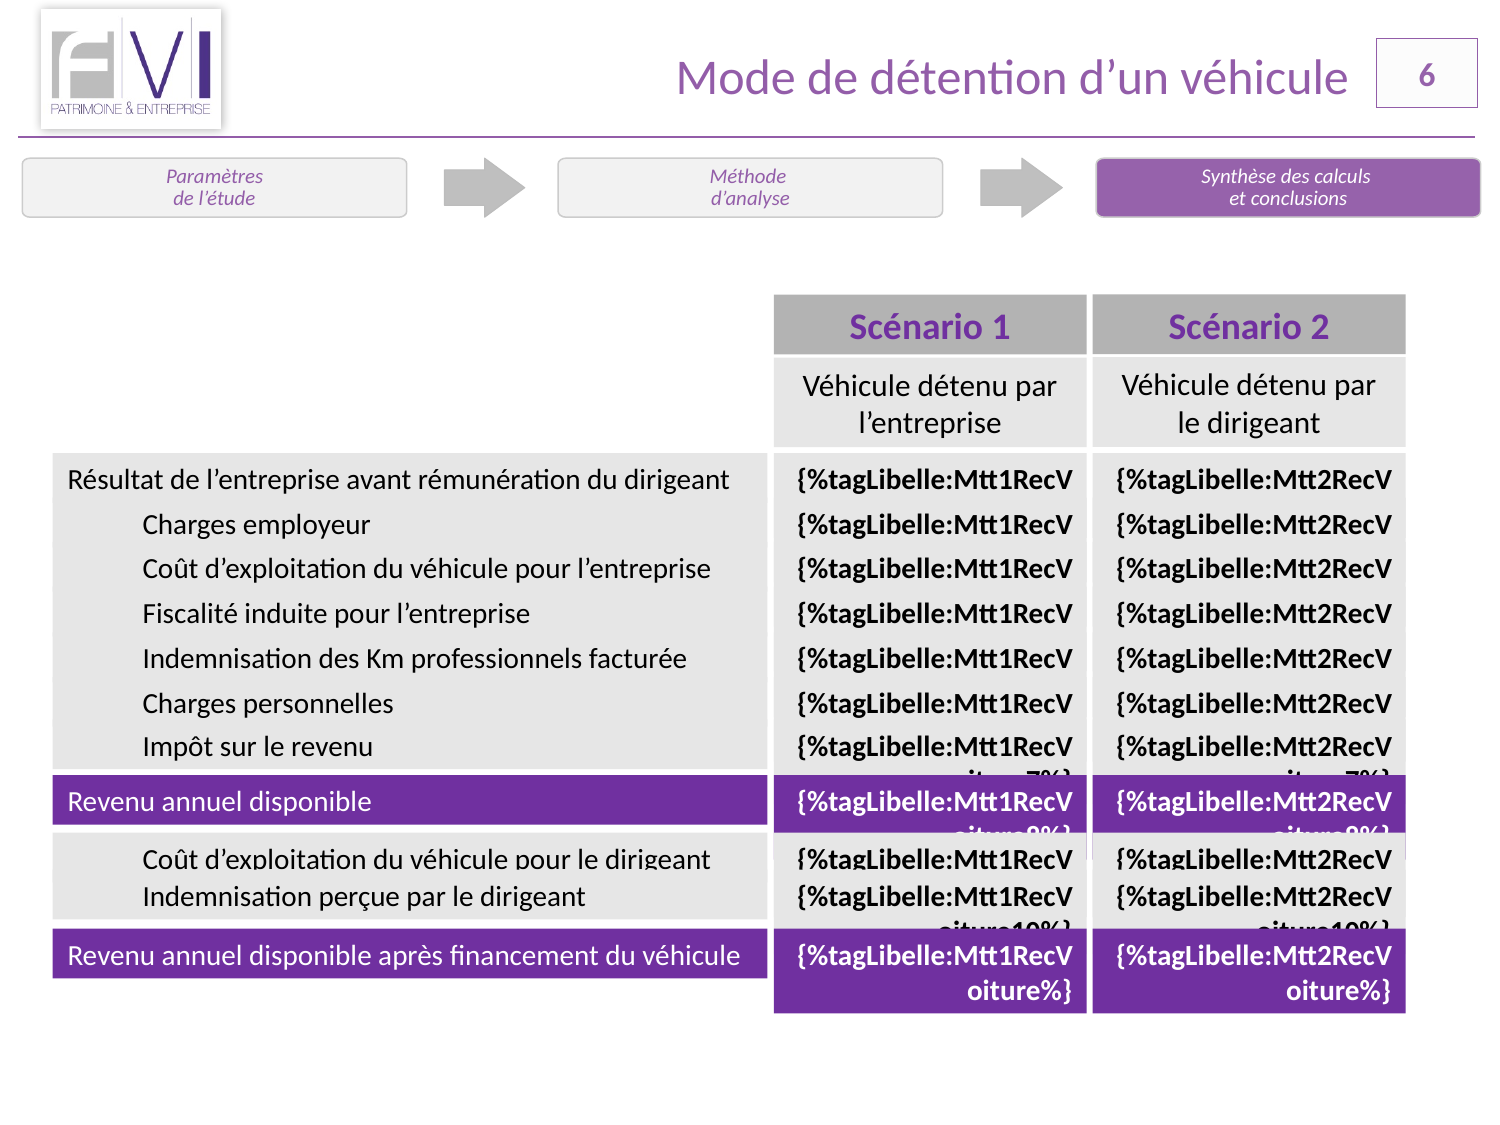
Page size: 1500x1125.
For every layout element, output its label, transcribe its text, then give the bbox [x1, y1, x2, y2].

text_box Indemnisation des Km professionnels facturée [52, 632, 768, 677]
text_box {%tagLibelle:Mtt2RecVoiture8%} [1092, 775, 1406, 832]
text_box Revenu annuel disponible [52, 775, 768, 825]
text_box {%tagLibelle:Mtt1RecVoiture6%} [773, 677, 1087, 719]
text_box {%tagLibelle:Mtt1RecVoiture10%} [773, 869, 1087, 928]
text_box {%tagLibelle:Mtt1RecVoiture8%} [773, 775, 1087, 832]
text_box {%tagLibelle:Mtt2RecVoiture5%} [1092, 632, 1406, 677]
text_box {%tagLibelle:Mtt2RecVoiture3%} [1092, 541, 1406, 586]
text_box {%tagLibelle:Mtt1RecVoiture9%} [773, 832, 1087, 869]
text_box {%tagLibelle:Mtt1RecVoiture4%} [773, 586, 1087, 632]
text_box Fiscalité induite pour l’entreprise [52, 586, 768, 632]
text_box {%tagLibelle:Mtt2RecVoiture9%} [1092, 832, 1406, 869]
text_box {%tagLibelle:Mtt2RecVoiture10%} [1092, 869, 1406, 928]
text_box {%tagLibelle:Mtt2RecVoiture1%} [1092, 453, 1406, 497]
text_box {%tagLibelle:Mtt2RecVoiture6%} [1092, 677, 1406, 719]
text_box Véhicule détenu par l’entreprise [773, 357, 1087, 448]
title Mode de détention d’un véhicule [242, 19, 1365, 130]
text_box {%tagLibelle:Mtt2RecVoiture7%} [1092, 719, 1406, 775]
text_box Charges personnelles [52, 677, 768, 719]
text_box Revenu annuel disponible après financement du véhicule [52, 928, 768, 979]
text_box Charges employeur [52, 497, 768, 541]
text_box Coût d’exploitation du véhicule pour l’entreprise [52, 541, 768, 586]
text_box {%tagLibelle:Mtt1RecVoiture1%} [773, 453, 1087, 497]
text_box Véhicule détenu par le dirigeant [1092, 357, 1406, 447]
text_box {%tagLibelle:Mtt2RecVoiture2%} [1092, 497, 1406, 541]
text_box Résultat de l’entreprise avant rémunération du dirigeant [52, 453, 768, 497]
picture [41, 9, 221, 130]
text_box {%tagLibelle:Mtt1RecVoiture2%} [773, 497, 1087, 541]
text_box {%tagLibelle:Mtt2RecVoiture4%} [1092, 586, 1406, 632]
text_box {%tagLibelle:Mtt2RecVoiture%} [1092, 928, 1406, 1014]
text_box {%tagLibelle:Mtt1RecVoiture5%} [773, 632, 1087, 677]
text_box {%tagLibelle:Mtt1RecVoiture%} [773, 928, 1087, 1014]
text_box Indemnisation perçue par le dirigeant [52, 869, 768, 920]
text_box Impôt sur le revenu [52, 719, 768, 770]
text_box Coût d’exploitation du véhicule pour le dirigeant [52, 832, 768, 869]
text_box Scénario 2 [1092, 294, 1406, 355]
text_box {%tagLibelle:Mtt1RecVoiture3%} [773, 541, 1087, 586]
text_box {%tagLibelle:Mtt1RecVoiture7%} [773, 719, 1087, 775]
text_box Scénario 1 [773, 294, 1087, 355]
